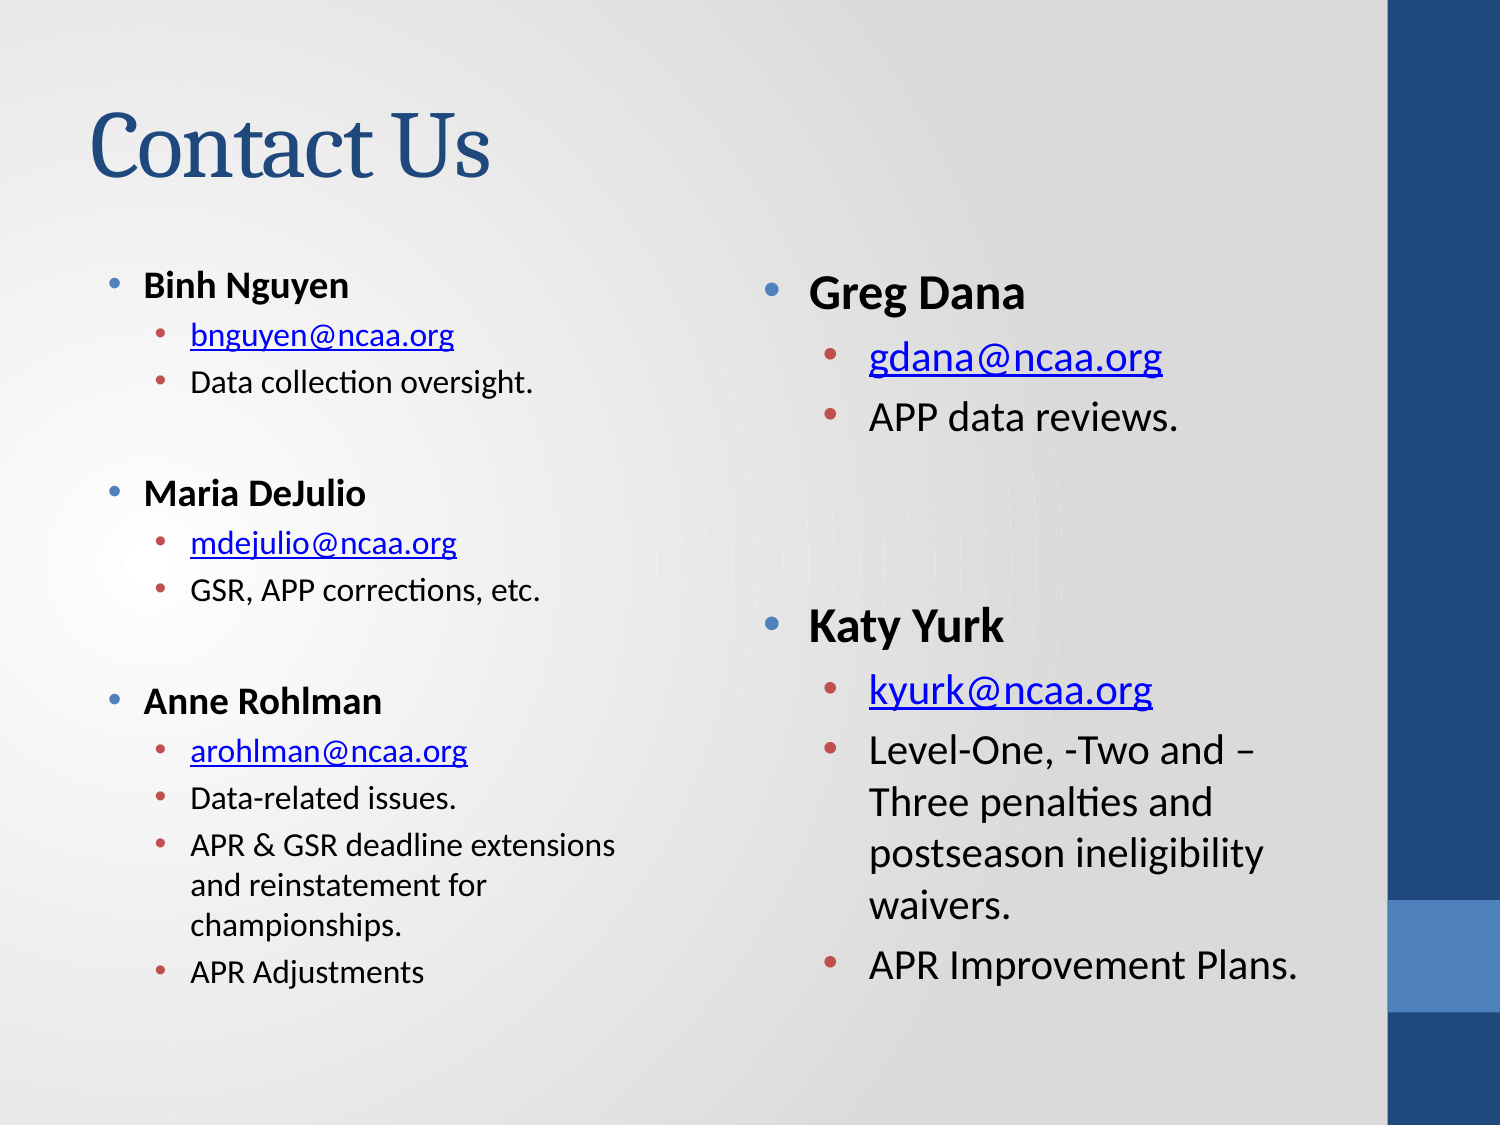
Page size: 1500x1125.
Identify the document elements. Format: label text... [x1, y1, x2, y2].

list Greg Dana gdana@ncaa.org APP data reviews. Katy Yurk kyurk@ncaa.org Level-One, -Two and –Three penalties and postseason ineligibility waivers. APR Improvement Plans. [725, 251, 1325, 1005]
title Contact Us [75, 45, 1325, 233]
list Binh Nguyen bnguyen@ncaa.org Data collection oversight. Maria DeJulio mdejulio@ncaa.org GSR, APP corrections, etc. Anne Rohlman arohlman@ncaa.org Data-related issues. APR & GSR deadline extensions and reinstatement for championships. APR Adjustments [75, 251, 675, 1005]
